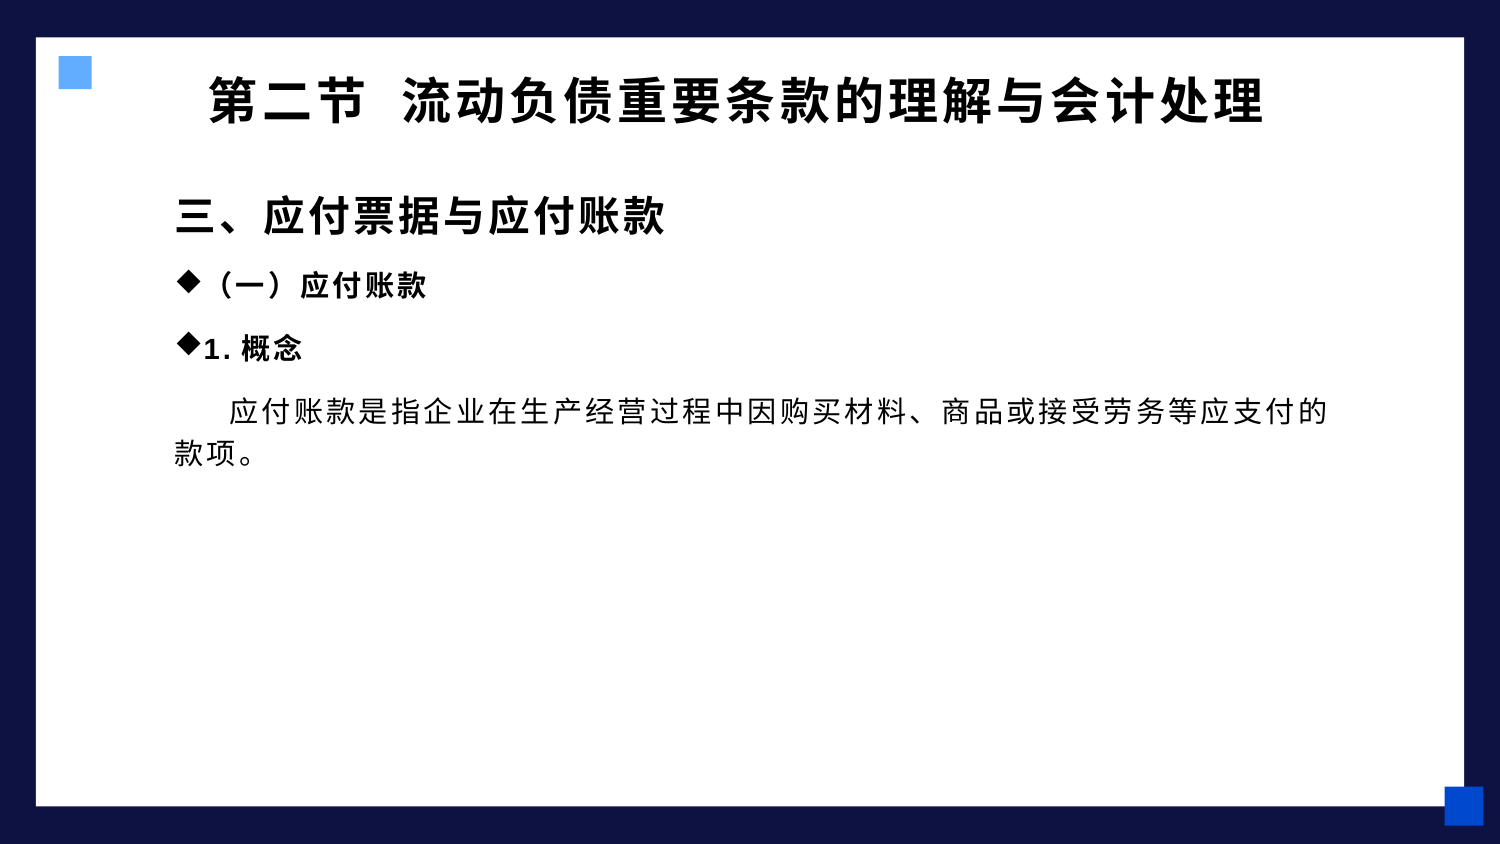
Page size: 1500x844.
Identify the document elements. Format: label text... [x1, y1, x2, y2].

list 三、应付票据与应付账款 （一）应付账款 1.概念 应付账款是指企业在生产经营过程中因购买材料、商品或接受劳务等应支付的款项。 [157, 179, 1376, 604]
title 第二节 流动负债重要条款的理解与会计处理 [141, 48, 1327, 138]
